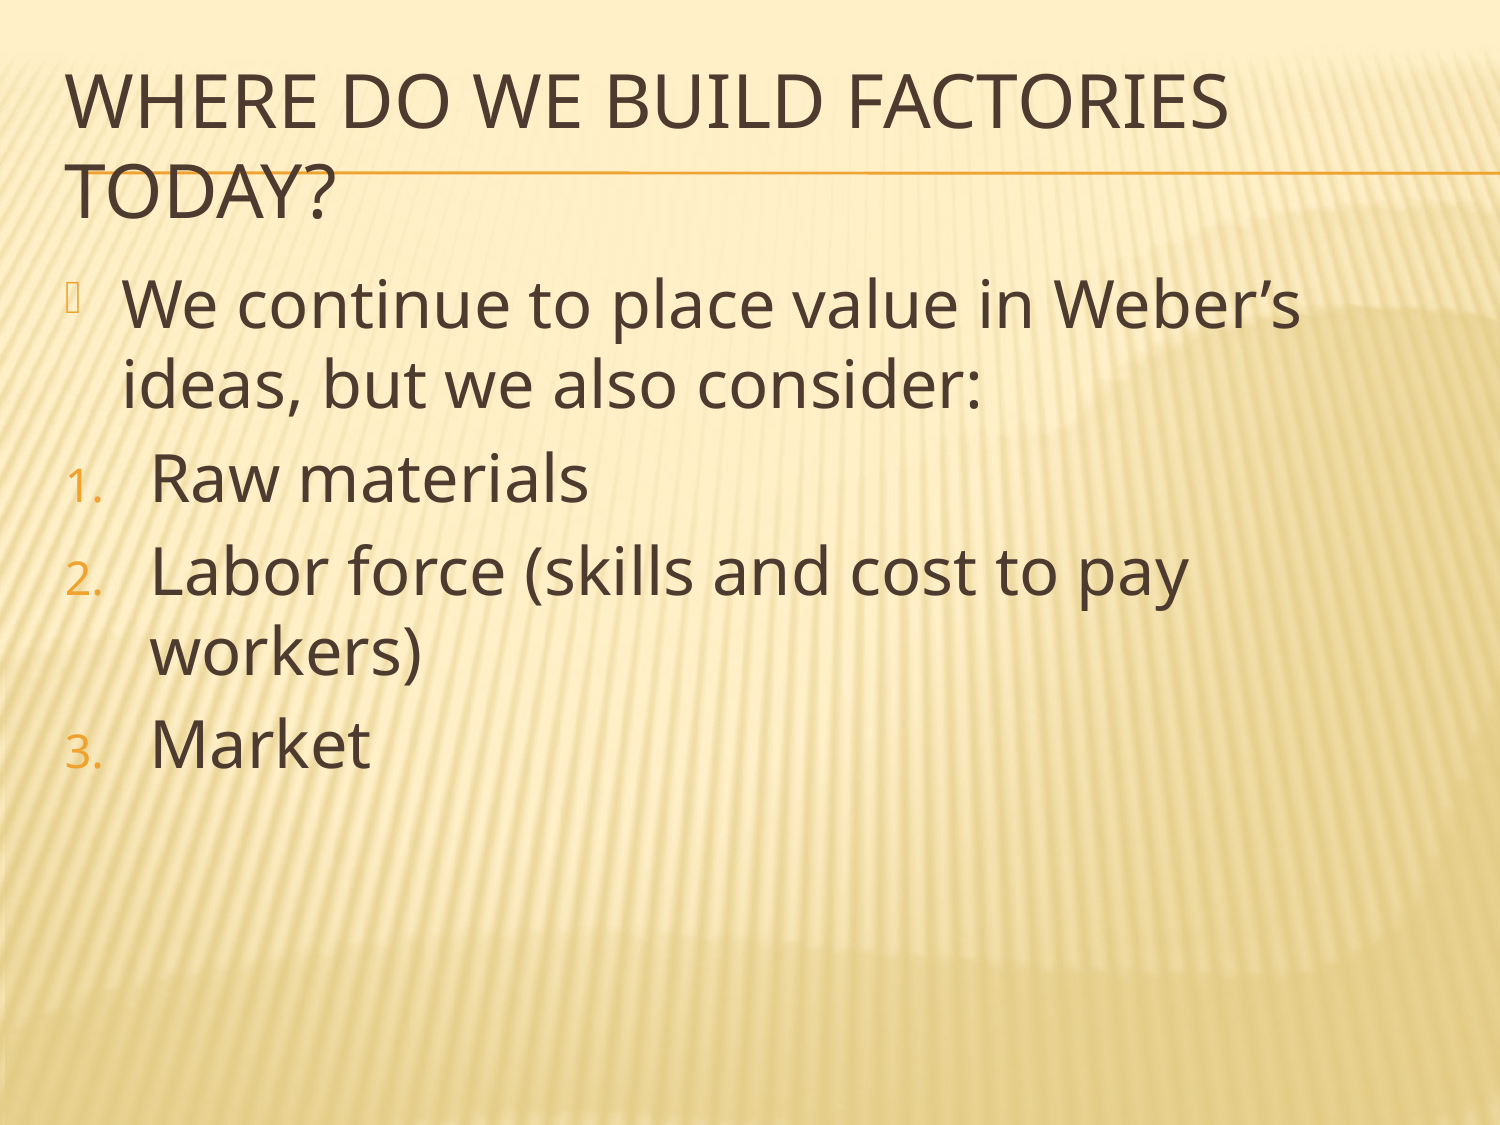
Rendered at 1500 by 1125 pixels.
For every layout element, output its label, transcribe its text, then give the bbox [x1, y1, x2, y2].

list We continue to place value in Weber’s ideas, but we also consider: Raw materials Labor force (skills and cost to pay workers) Market [50, 254, 1475, 998]
title Where do we build factories today? [50, 75, 1475, 213]
